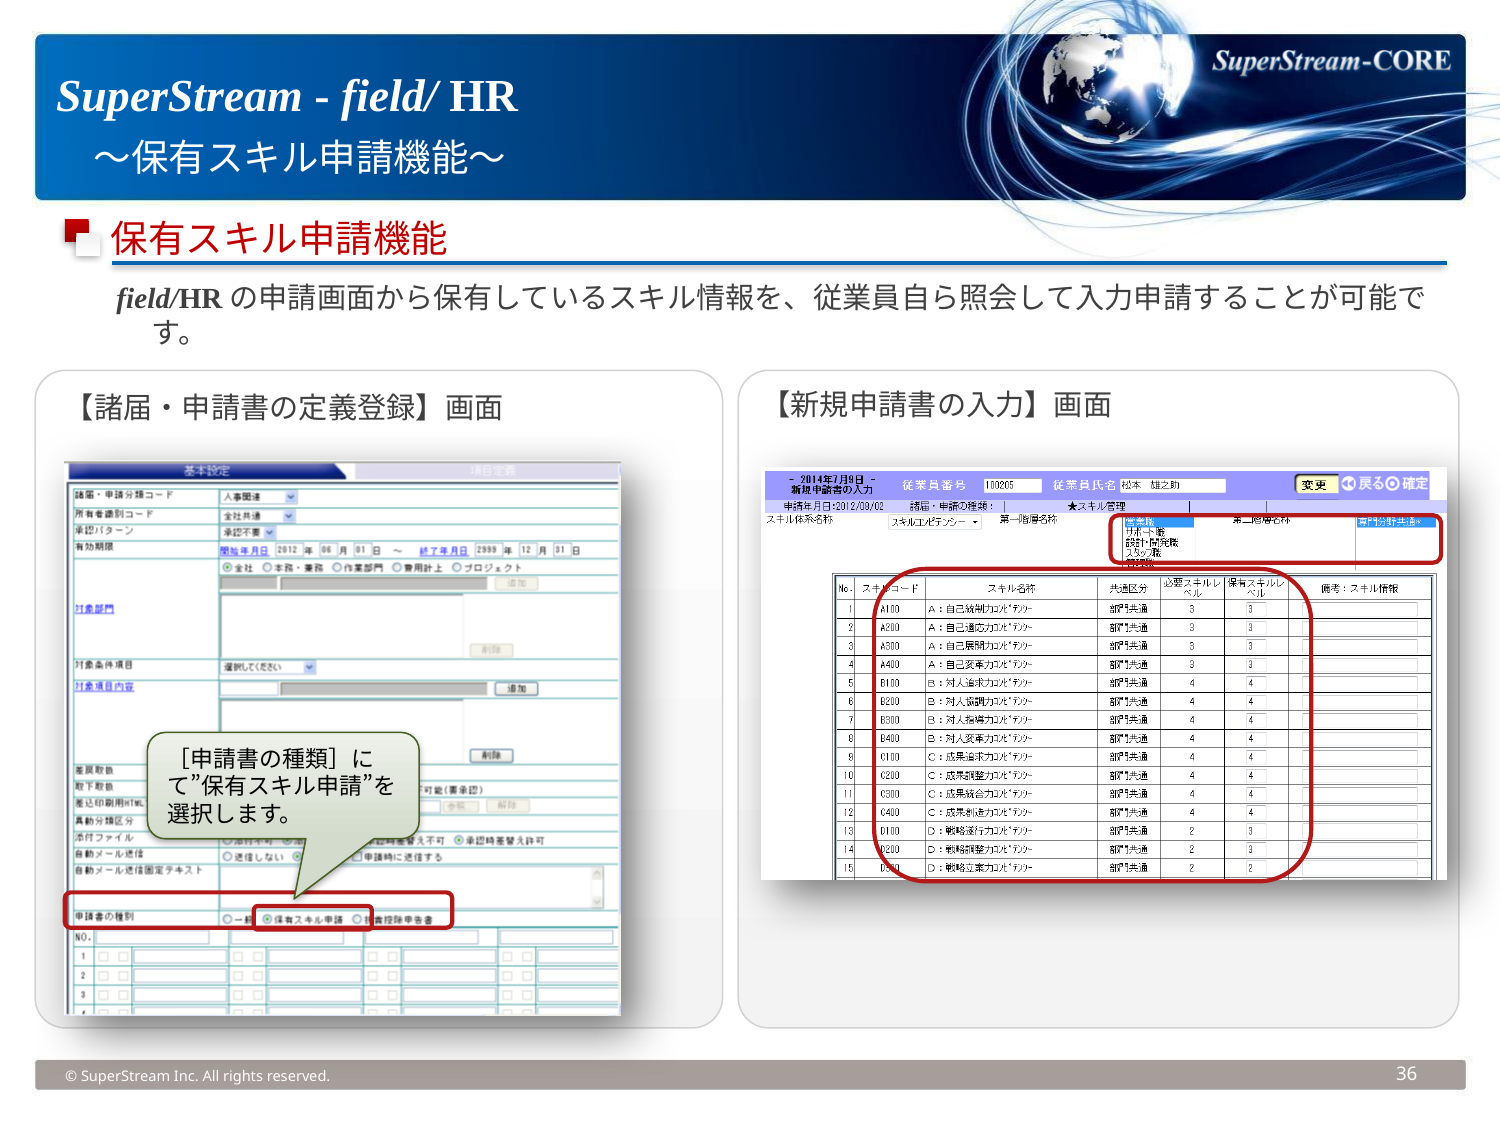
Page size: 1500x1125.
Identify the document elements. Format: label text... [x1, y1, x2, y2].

picture [0, 0, 1500, 1125]
text_box © SuperStream Inc. All rights reserved. [50, 1059, 423, 1094]
text_box 保有スキル申請機能 [96, 208, 1282, 268]
title SuperStream - field/ HR ～保有スキル申請機能～ [41, 54, 1377, 220]
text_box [34, 370, 1459, 1029]
slide_number 36 [1299, 1060, 1418, 1090]
text_box field/HRの申請画面から保有しているスキル情報を、従業員自ら照会して入力申請することが可能です。 [116, 278, 1447, 338]
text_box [64, 219, 101, 256]
